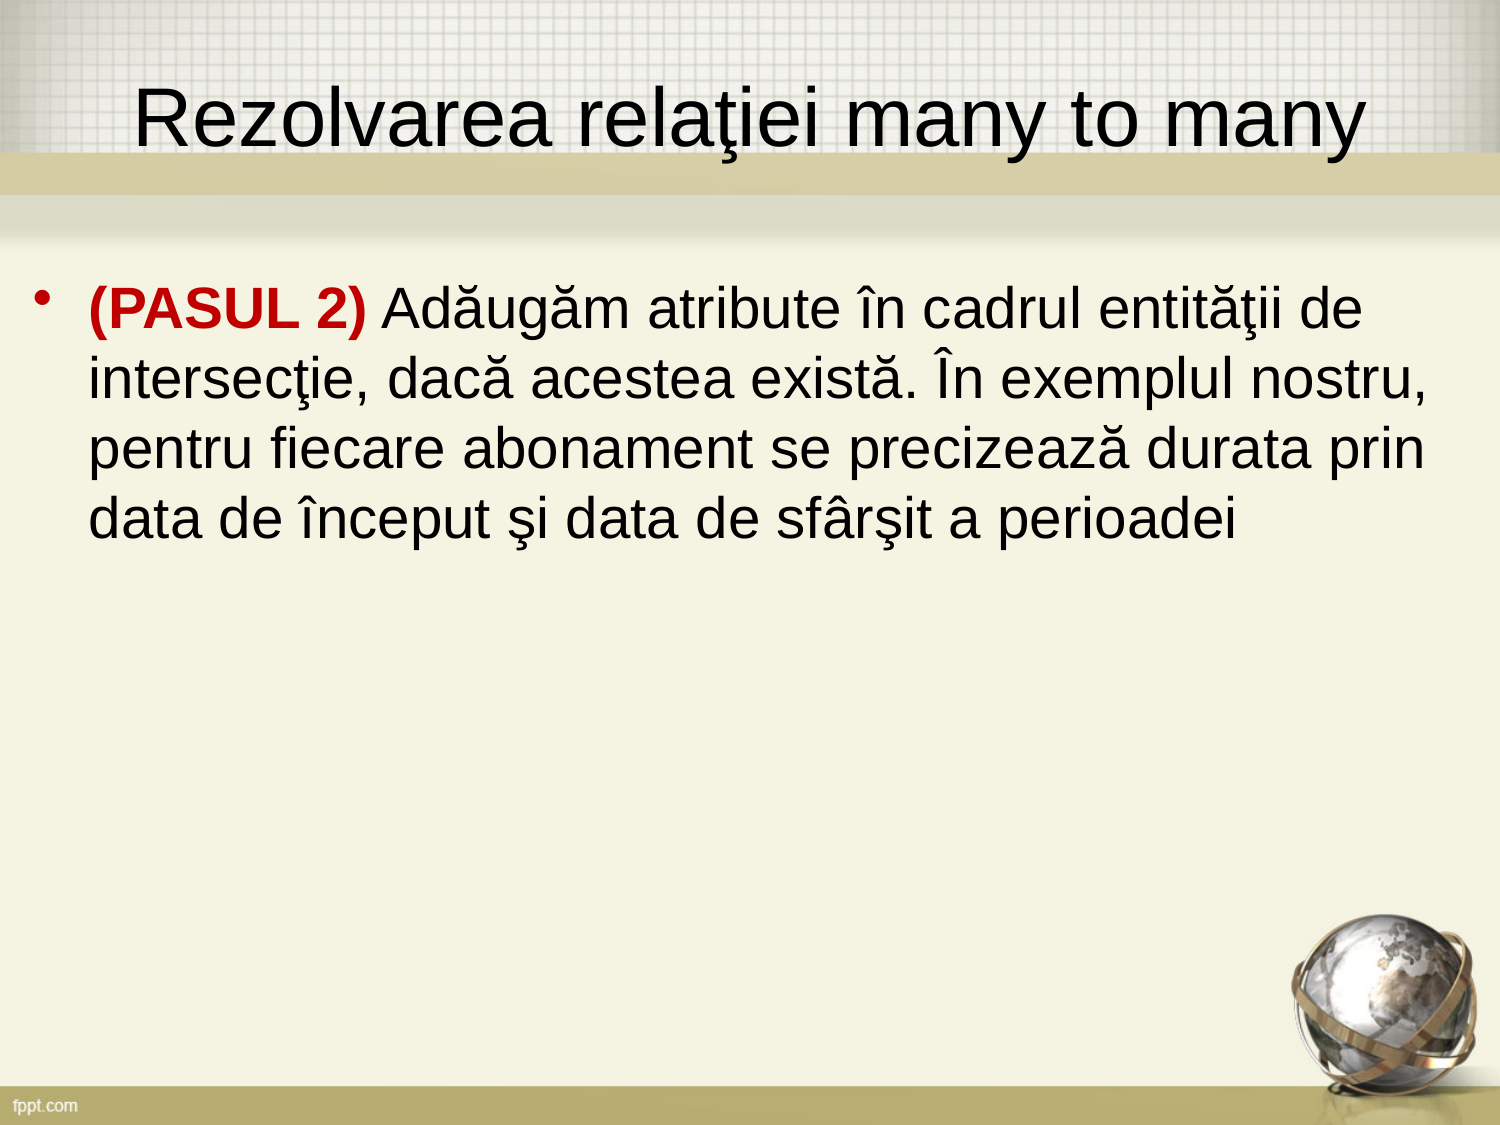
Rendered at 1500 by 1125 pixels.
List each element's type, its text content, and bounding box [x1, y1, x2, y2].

list (PASUL 2) Adăugăm atribute în cadrul entităţii de intersecţie, dacă acestea există. În exemplul nostru, pentru fiecare abonament se precizează durata prin data de început şi data de sfârşit a perioadei [17, 262, 1459, 1005]
picture [0, 0, 1500, 1125]
title Rezolvarea relaţiei many to many [75, 19, 1425, 207]
